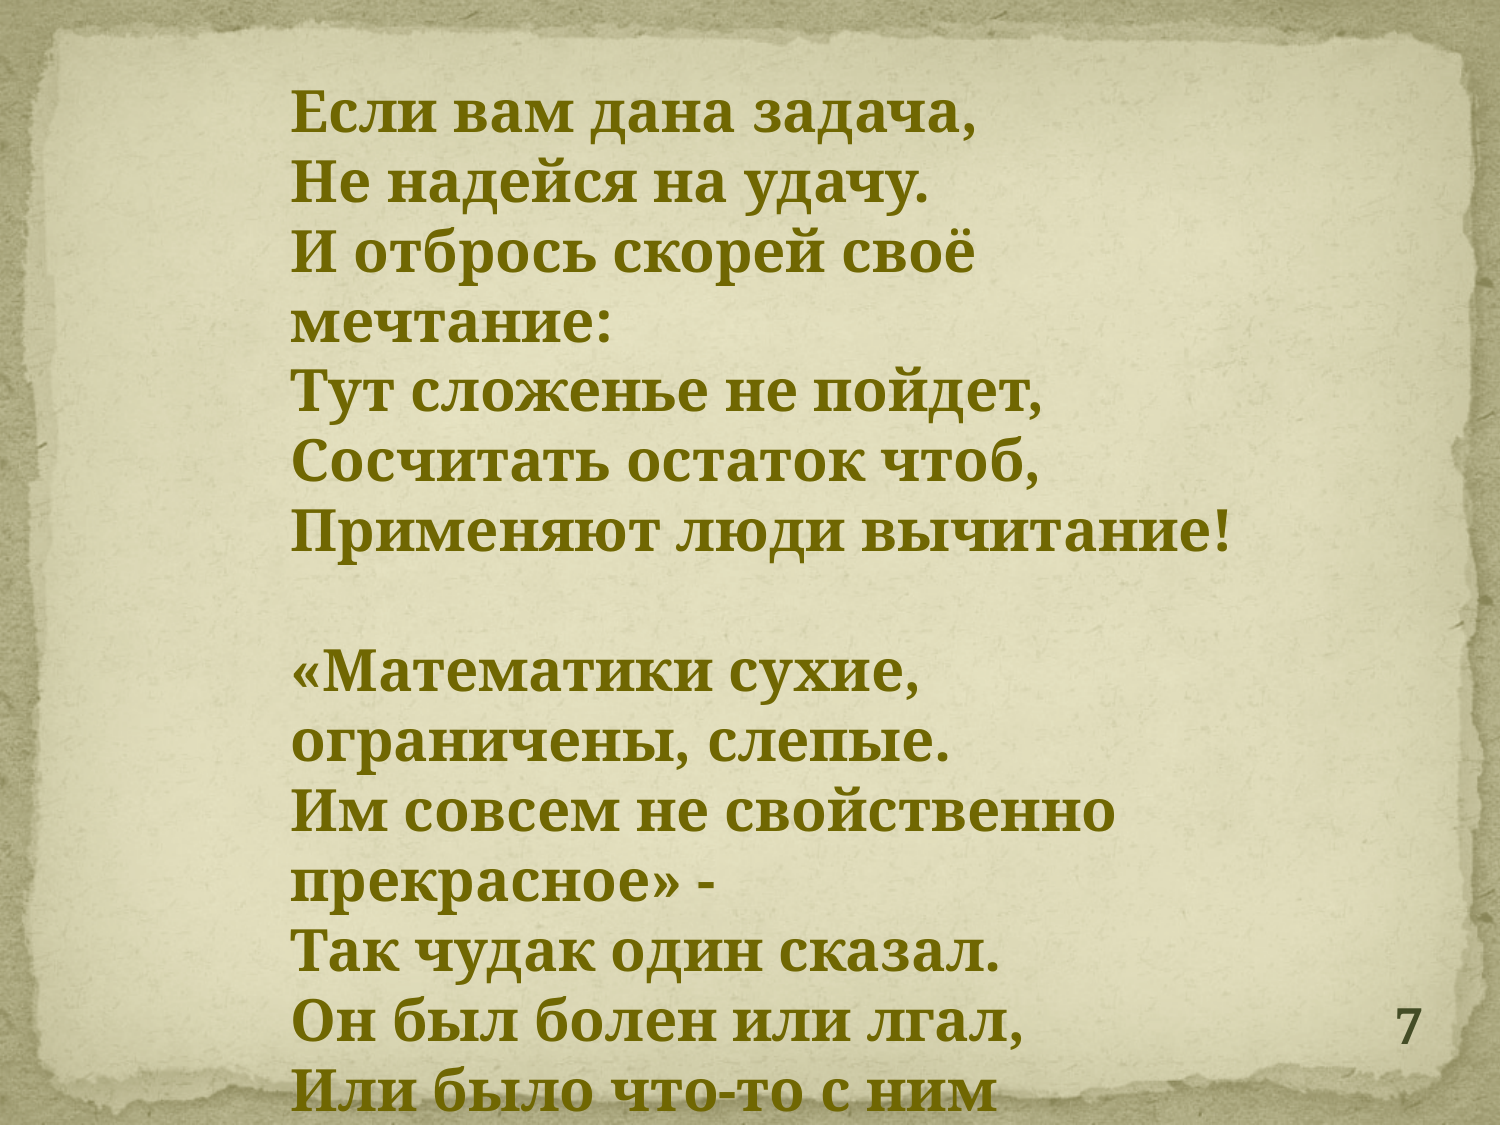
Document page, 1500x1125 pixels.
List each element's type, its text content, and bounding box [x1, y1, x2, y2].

slide_number 7 [1359, 991, 1460, 1067]
text_box Если вам дана задача, Не надейся на удачу. И отбрось скорей своё мечтание: Тут сложенье не пойдет, Сосчитать остаток чтоб, Применяют люди вычитание! «Математики сухие, ограничены, слепые. Им совсем не свойственно прекрасное» - Так чудак один сказал. Он был болен или лгал, Или было что-то с ним ужасное. [276, 66, 1301, 1125]
